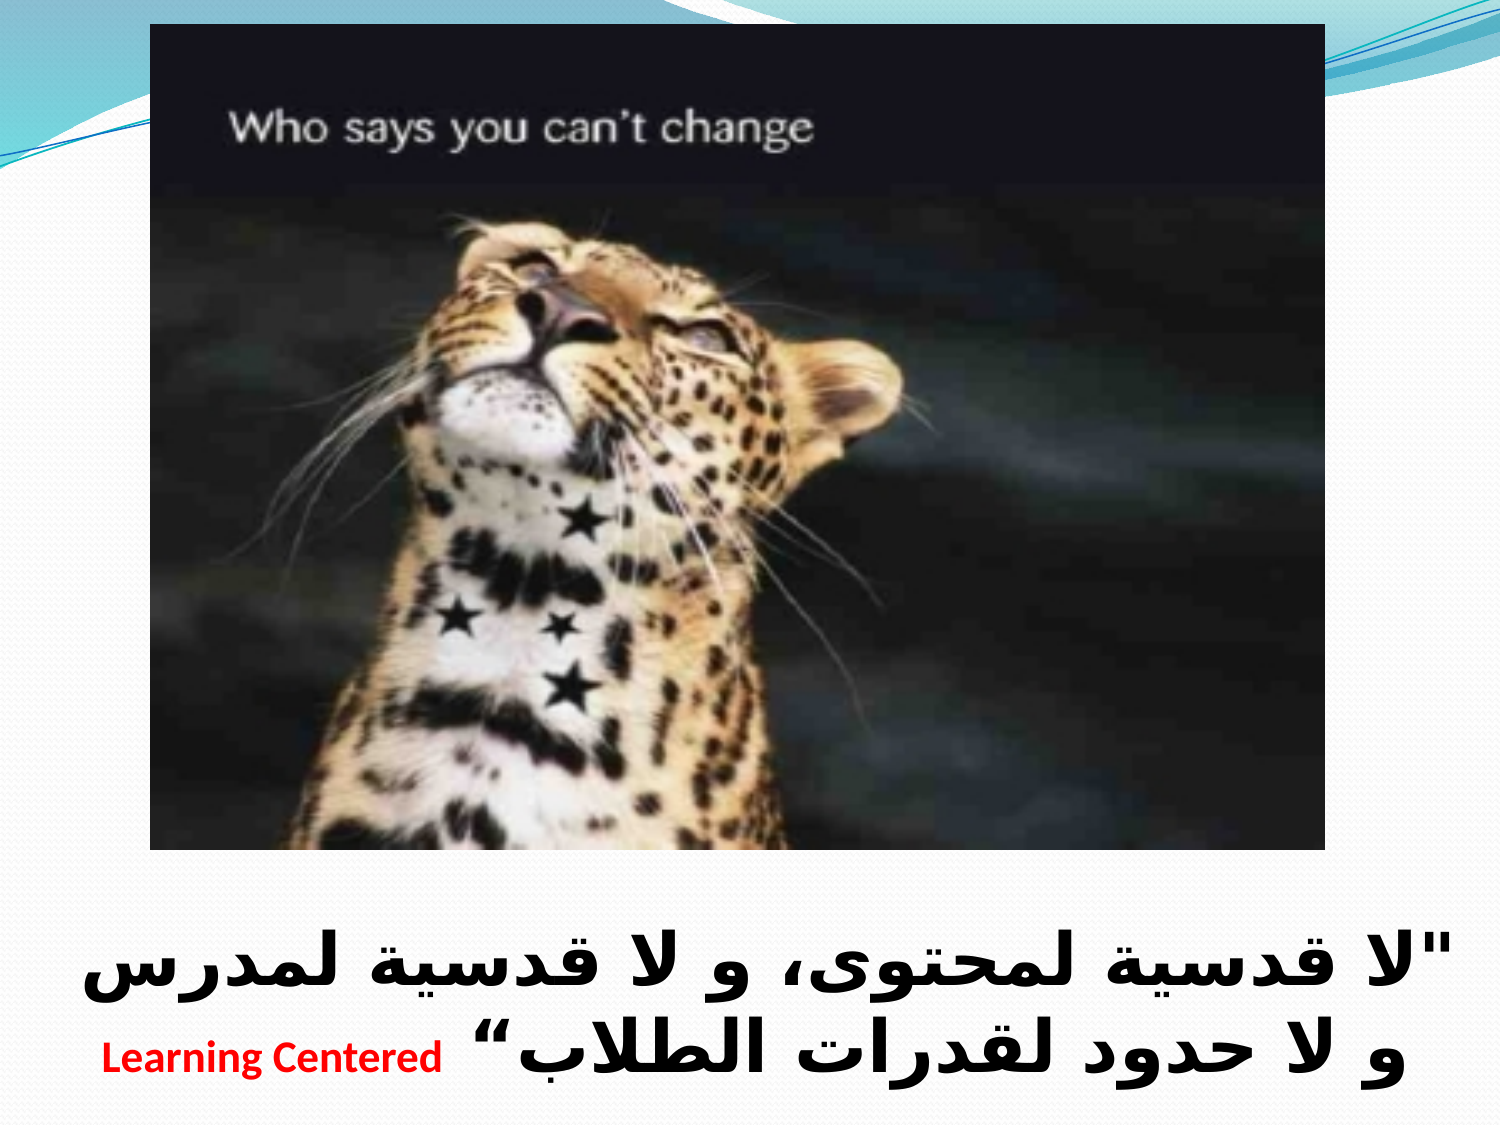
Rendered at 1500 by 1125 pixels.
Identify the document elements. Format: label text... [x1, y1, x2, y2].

title "لا قدسية لمحتوى، و لا قدسية لمدرس و لا حدود لقدرات الطلاب“ Learning Centered [50, 895, 1463, 1088]
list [149, 24, 1326, 850]
